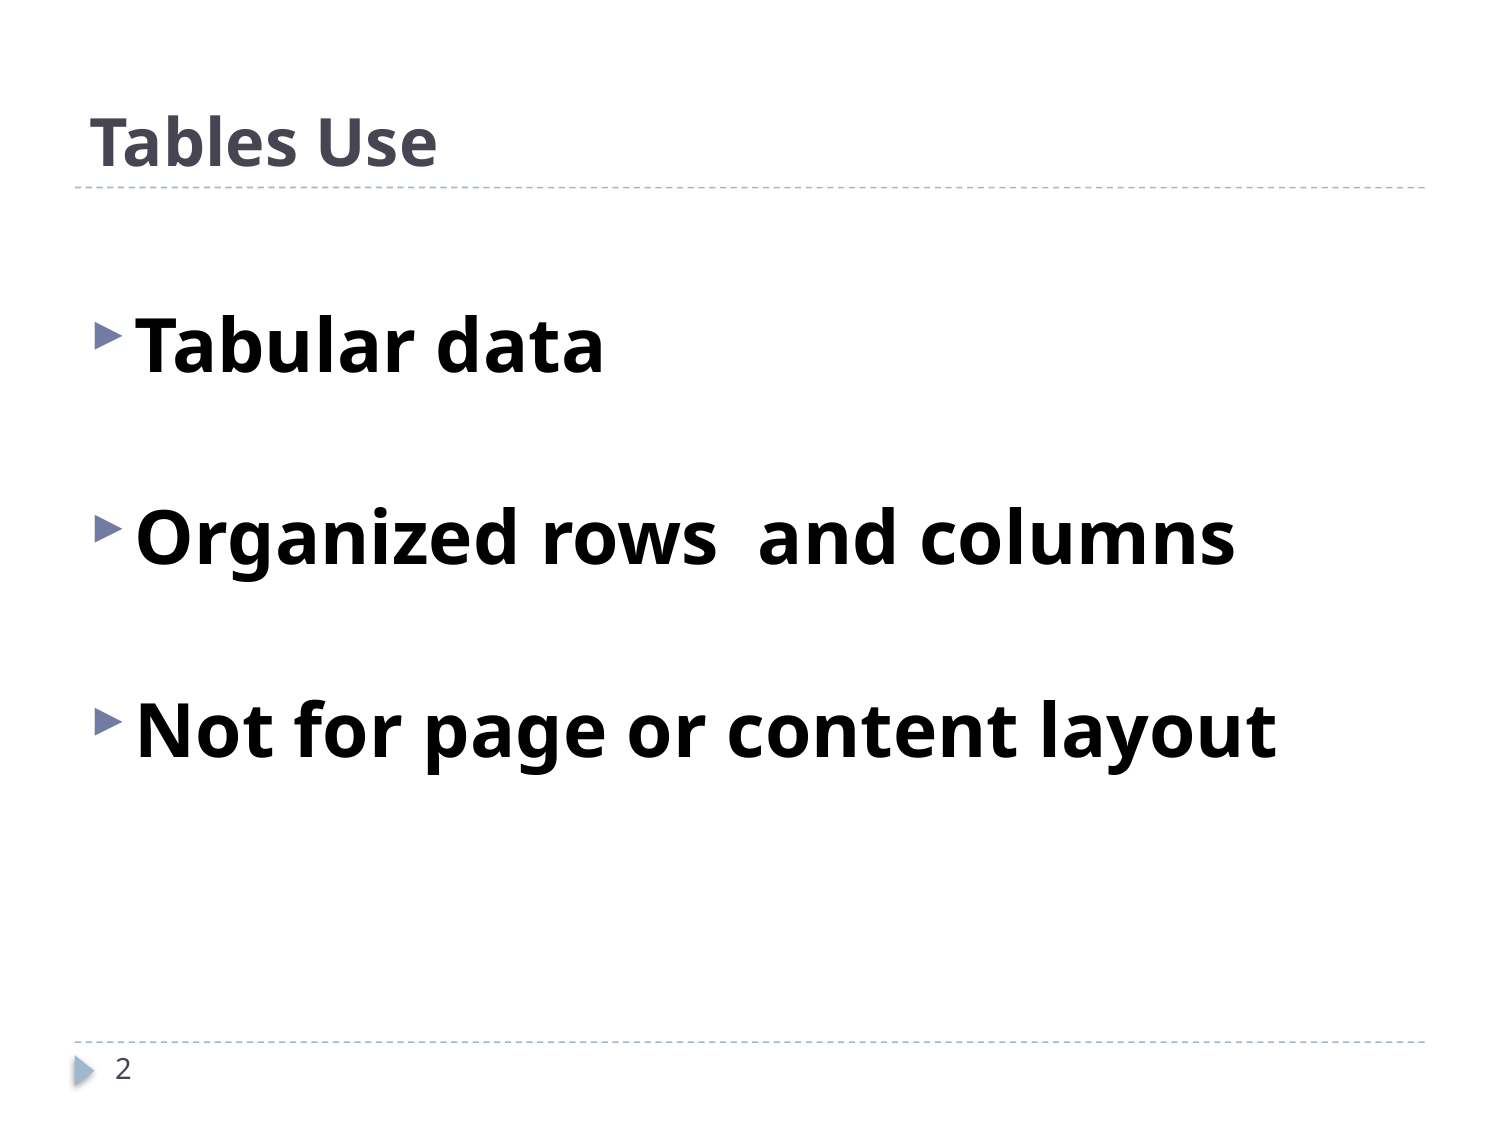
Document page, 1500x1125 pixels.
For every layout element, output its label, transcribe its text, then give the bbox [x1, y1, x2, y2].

title Tables Use [75, 24, 1425, 188]
list Tabular data Organized rows and columns Not for page or content layout [75, 200, 1425, 1010]
slide_number 2 [100, 1042, 426, 1103]
